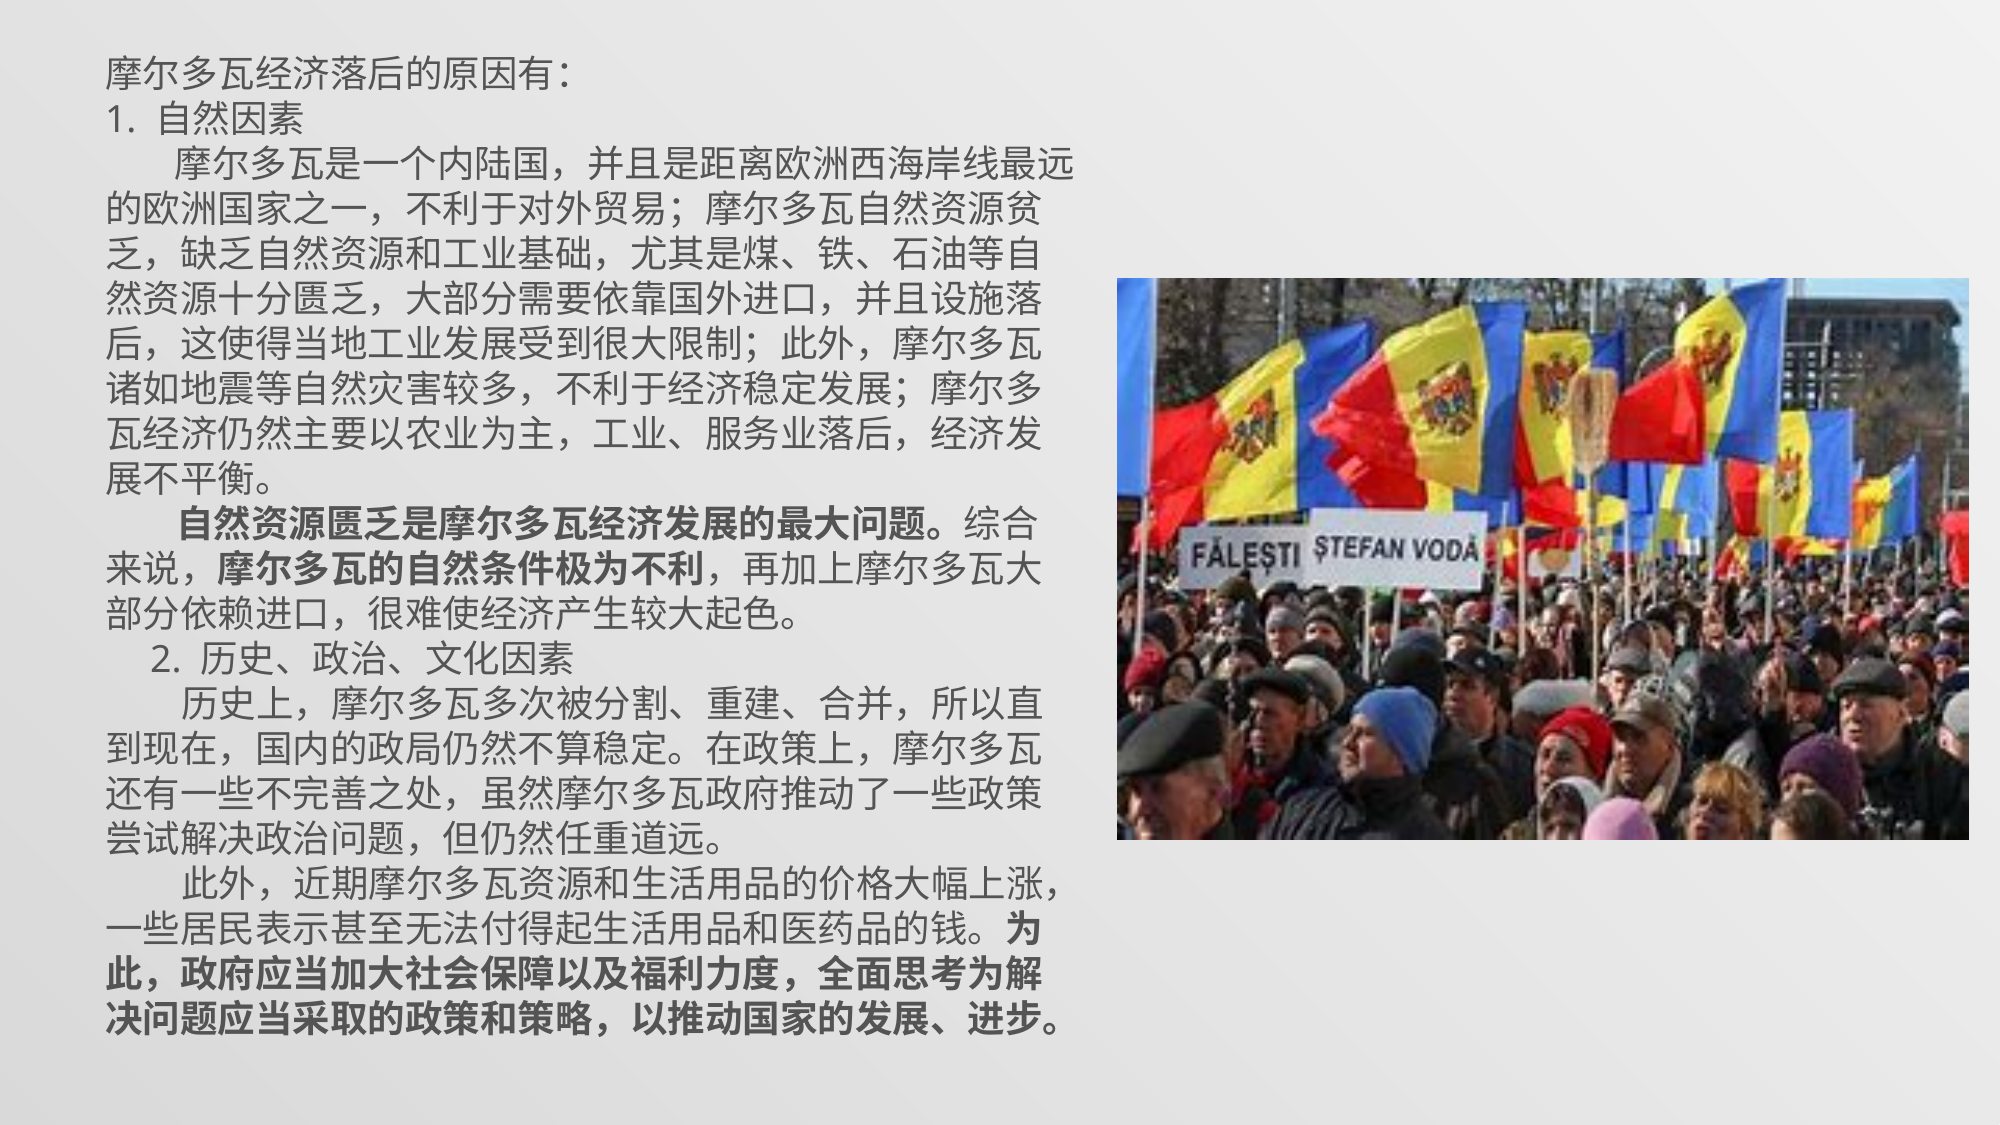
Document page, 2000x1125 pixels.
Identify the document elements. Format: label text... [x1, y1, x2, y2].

text_box 摩尔多瓦经济落后的原因有： 1. 自然因素 摩尔多瓦是一个内陆国，并且是距离欧洲西海岸线最远的欧洲国家之一，不利于对外贸易；摩尔多瓦自然资源贫乏，缺乏自然资源和工业基础，尤其是煤、铁、石油等自然资源十分匮乏，大部分需要依靠国外进口，并且设施落后，这使得当地工业发展受到很大限制；此外，摩尔多瓦诸如地震等自然灾害较多，不利于经济稳定发展；摩尔多瓦经济仍然主要以农业为主，工业、服务业落后，经济发展不平衡。 自然资源匮乏是摩尔多瓦经济发展的最大问题。综合来说，摩尔多瓦的自然条件极为不利，再加上摩尔多瓦大部分依赖进口，很难使经济产生较大起色。 2. 历史、政治、文化因素 历史上，摩尔多瓦多次被分割、重建、合并，所以直到现在，国内的政局仍然不算稳定。在政策上，摩尔多瓦还有一些不完善之处，虽然摩尔多瓦政府推动了一些政策尝试解决政治问题，但仍然任重道远。 此外，近期摩尔多瓦资源和生活用品的价格大幅上涨，一些居民表示甚至无法付得起生活用品和医药品的钱。为此，政府应当加大社会保障以及福利力度，全面思考为解决问题应当采取的政策和策略，以推动国家的发展、进步。 [90, 42, 1090, 1048]
picture [1117, 278, 1969, 840]
